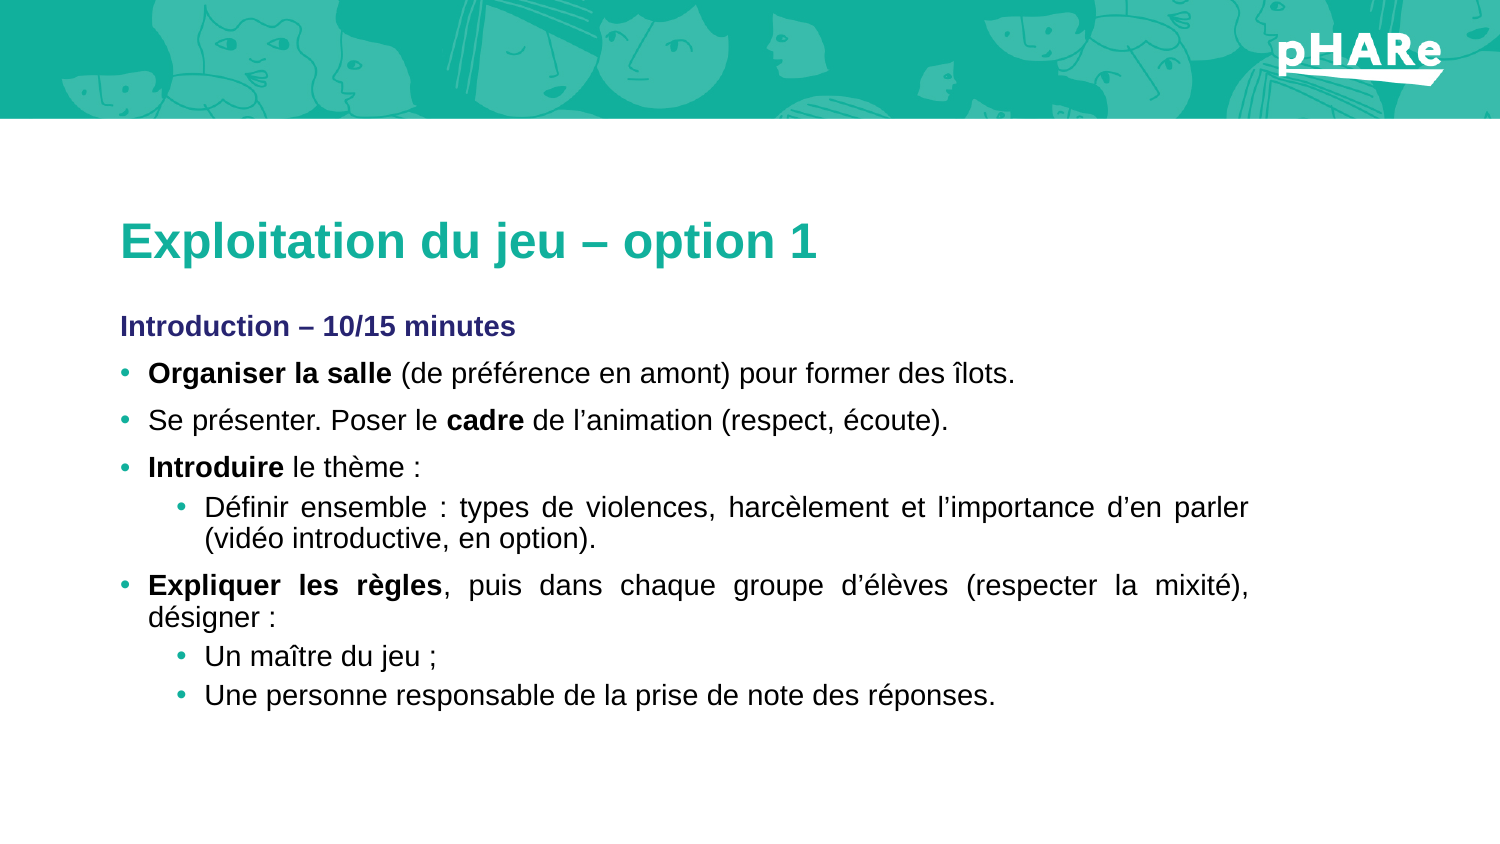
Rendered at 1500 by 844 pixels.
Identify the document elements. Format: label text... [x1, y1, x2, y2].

picture [0, 0, 1500, 119]
text_box Exploitation du jeu – option 1 [105, 183, 1488, 302]
text_box Introduction – 10/15 minutes Organiser la salle (de préférence en amont) pour former des îlots. Se présenter. Poser le cadre de l’animation (respect, écoute). Introduire le thème : Définir ensemble : types de violences, harcèlement et l’importance d’en parler (vidéo introductive, en option). Expliquer les règles, puis dans chaque groupe d’élèves (respecter la mixité), désigner : Un maître du jeu ; Une personne responsable de la prise de note des réponses. [105, 304, 1266, 734]
